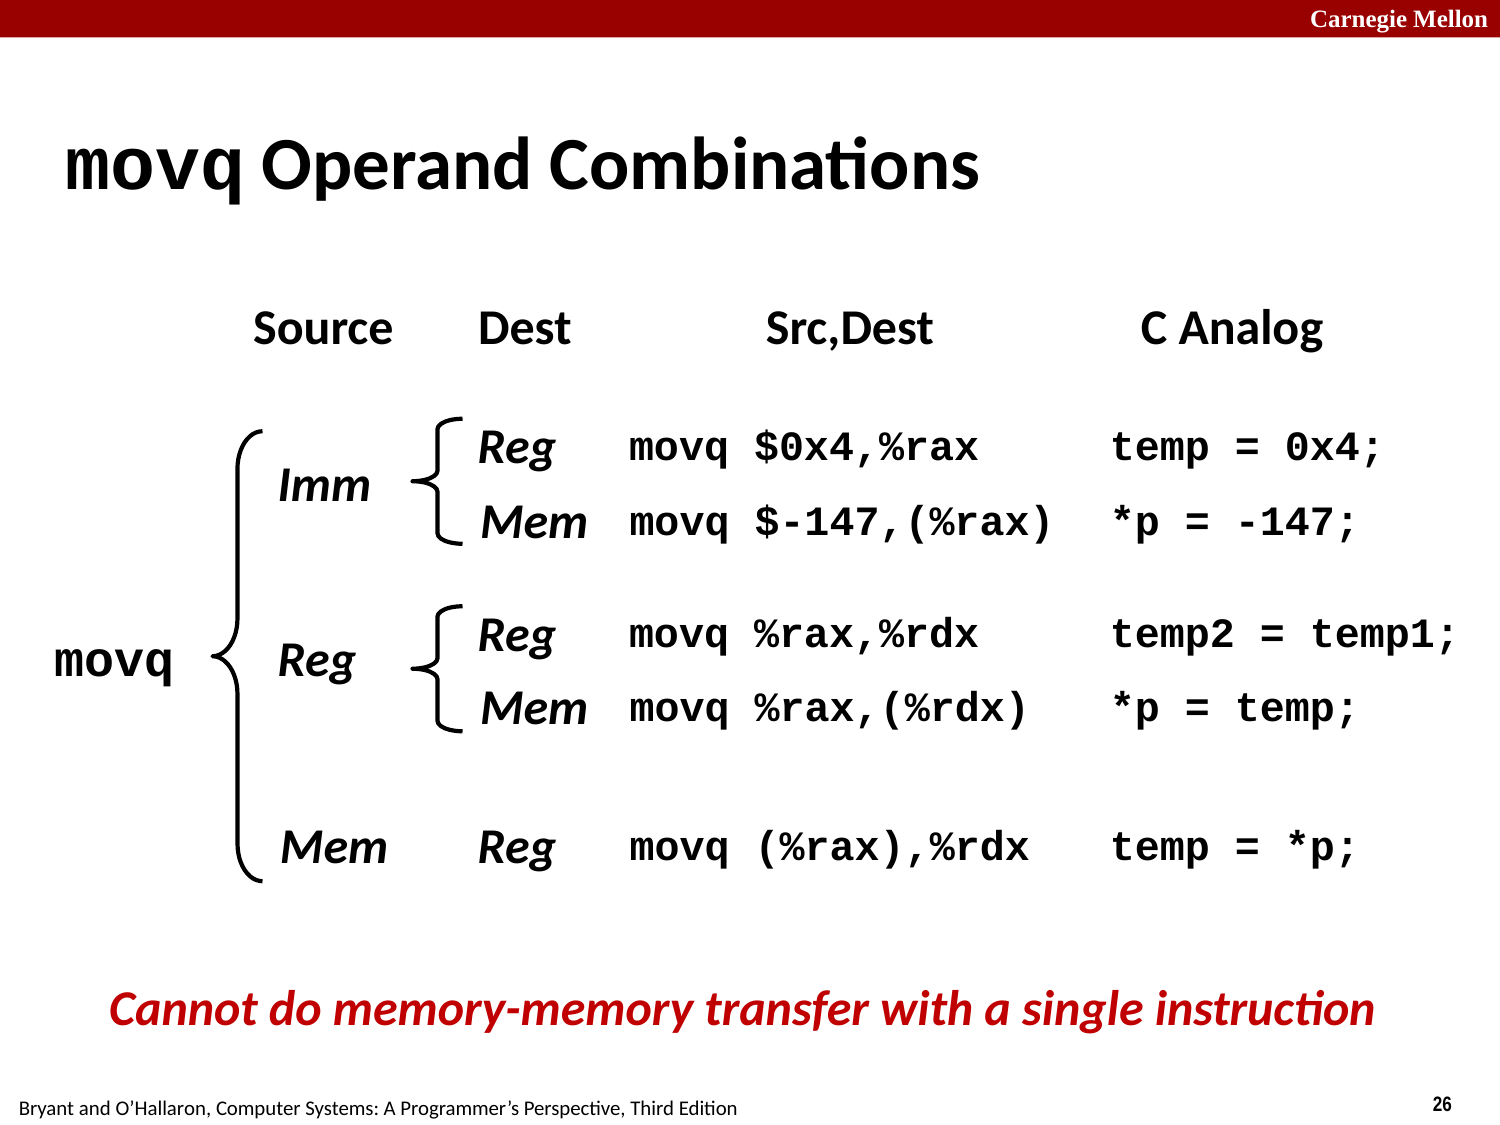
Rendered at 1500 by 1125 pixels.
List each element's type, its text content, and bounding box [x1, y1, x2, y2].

text_box Src,Dest [751, 287, 950, 363]
text_box movq [39, 618, 190, 694]
text_box C Analog [1126, 287, 1339, 363]
text_box Mem [465, 666, 604, 742]
list Cannot do memory-memory transfer with a single instruction [74, 974, 1411, 1063]
text_box movq (%rax),%rdx [614, 811, 1045, 876]
title movq Operand Combinations [49, 112, 1226, 207]
text_box Reg [462, 806, 572, 881]
text_box Mem [265, 806, 404, 881]
text_box [412, 606, 463, 732]
text_box Reg [462, 593, 572, 669]
text_box *p = temp; [1095, 671, 1375, 737]
text_box temp = *p; [1095, 811, 1375, 876]
text_box Mem [465, 481, 604, 556]
text_box movq %rax,(%rdx) [614, 671, 1045, 737]
text_box Source [238, 287, 409, 363]
text_box *p = -147; [1095, 486, 1375, 551]
text_box movq %rax,%rdx [614, 598, 995, 664]
text_box Imm [263, 443, 387, 519]
text_box Reg [263, 618, 372, 694]
text_box Reg [462, 406, 572, 481]
text_box movq $-147,(%rax) [614, 486, 1070, 551]
text_box temp = 0x4; [1094, 411, 1400, 476]
text_box movq $0x4,%rax [614, 411, 995, 476]
text_box Dest [463, 287, 587, 363]
text_box [412, 418, 463, 544]
text_box [212, 431, 263, 882]
text_box temp2 = temp1; [1094, 598, 1475, 664]
